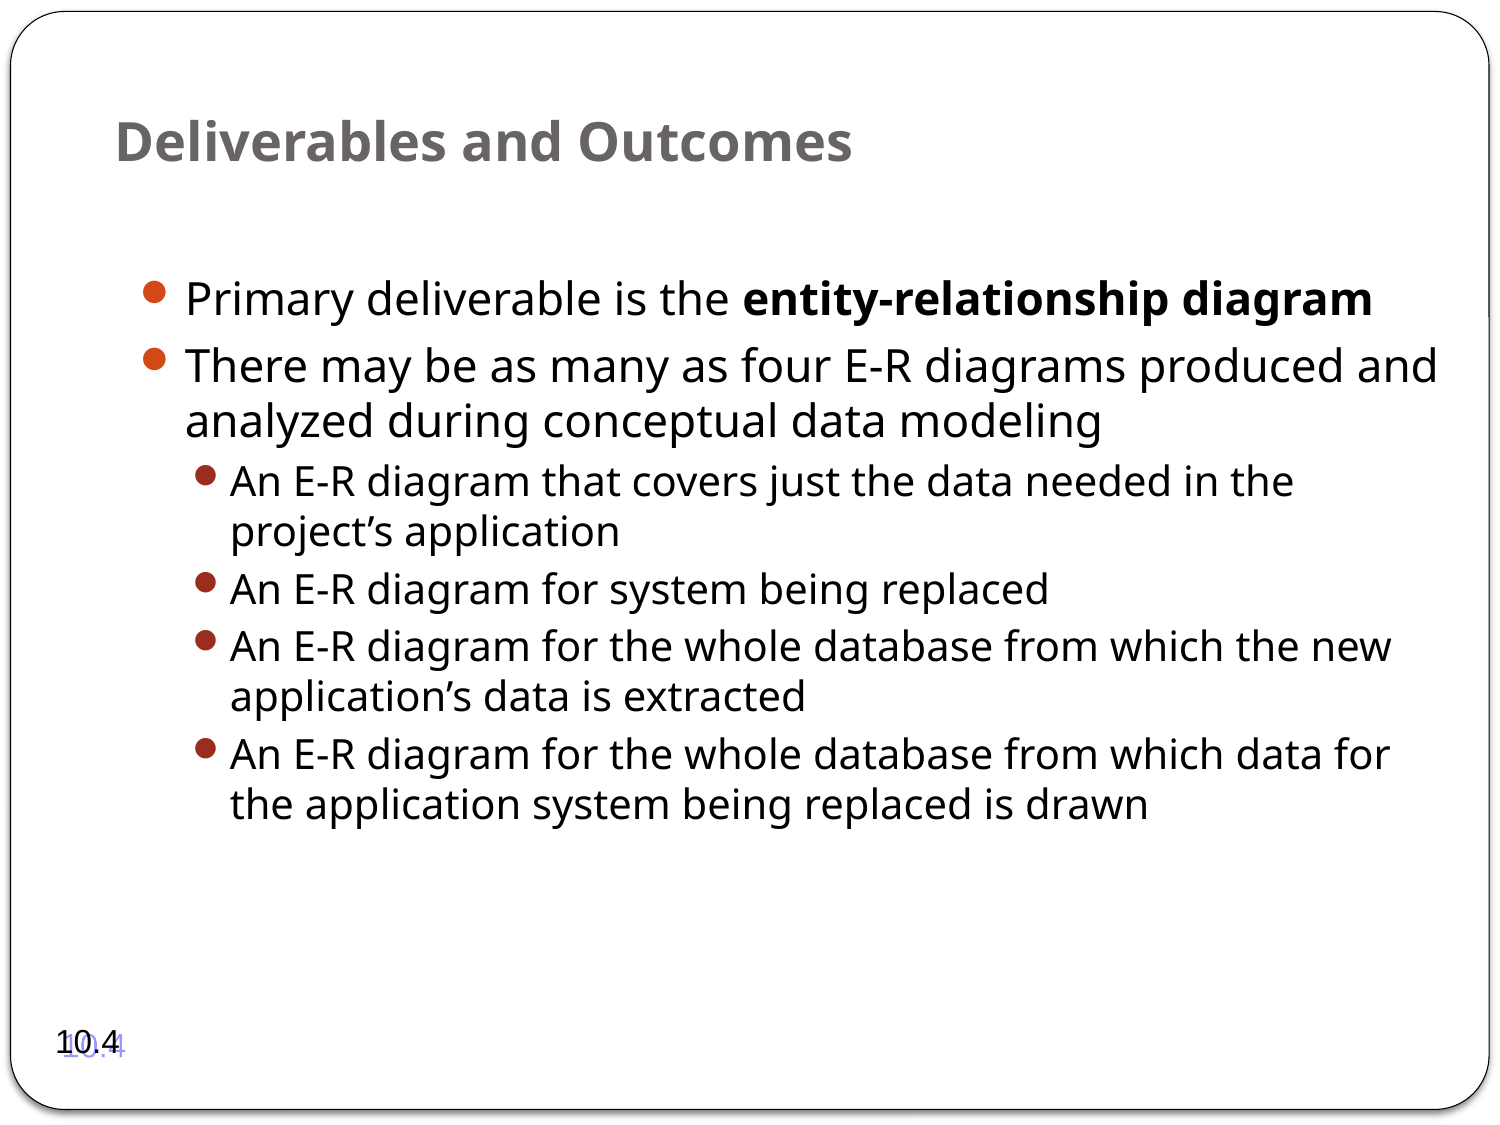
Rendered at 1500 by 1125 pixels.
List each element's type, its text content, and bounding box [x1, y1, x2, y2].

title Deliverables and Outcomes [99, 99, 1375, 188]
text_box 10.4 [37, 1012, 138, 1107]
list Primary deliverable is the entity-relationship diagram There may be as many as four E-R diagrams produced and analyzed during conceptual data modeling An E-R diagram that covers just the data needed in the project’s application An E-R diagram for system being replaced An E-R diagram for the whole database from which the new application’s data is extracted An E-R diagram for the whole database from which data for the application system being replaced is drawn [125, 262, 1463, 1013]
